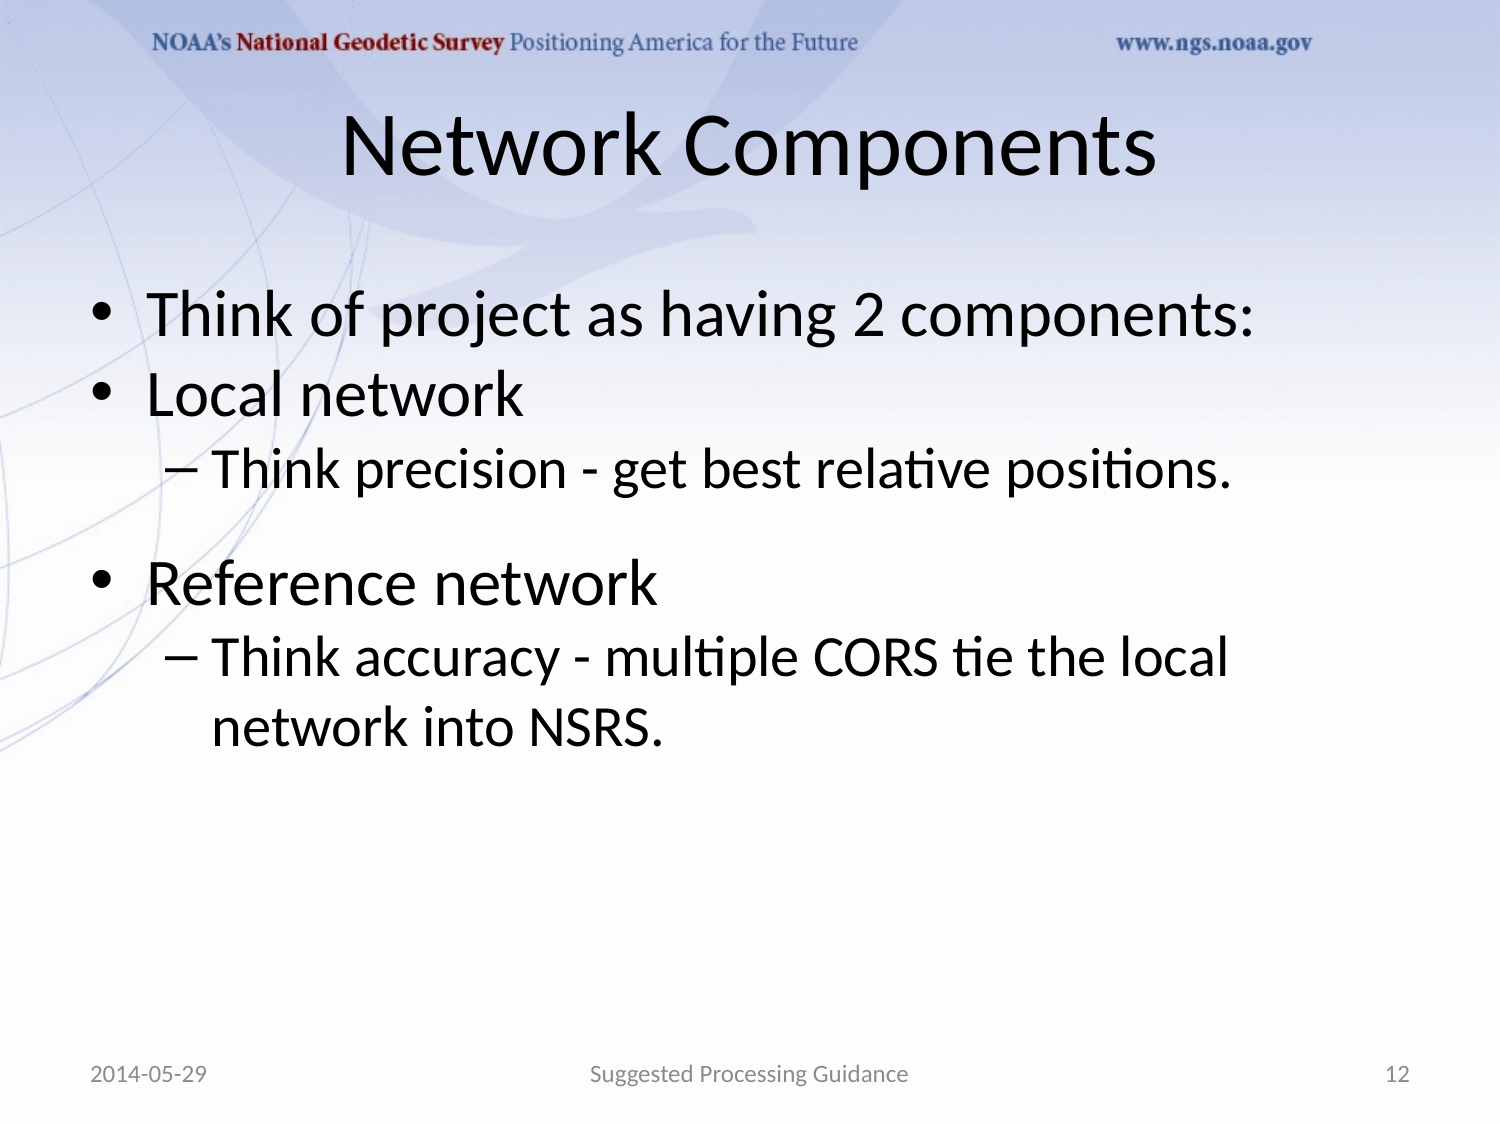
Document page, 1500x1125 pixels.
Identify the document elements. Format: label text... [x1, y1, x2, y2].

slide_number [75, 1042, 425, 1103]
title Network Components [74, 44, 1426, 233]
list Think of project as having 2 components: Local network Think precision - get best relative positions. Reference network Think accuracy - multiple CORS tie the local network into NSRS. [74, 262, 1426, 1006]
slide_number 12 [1074, 1042, 1425, 1103]
footer Suggested Processing Guidance [512, 1042, 988, 1103]
picture [0, 0, 1500, 1125]
